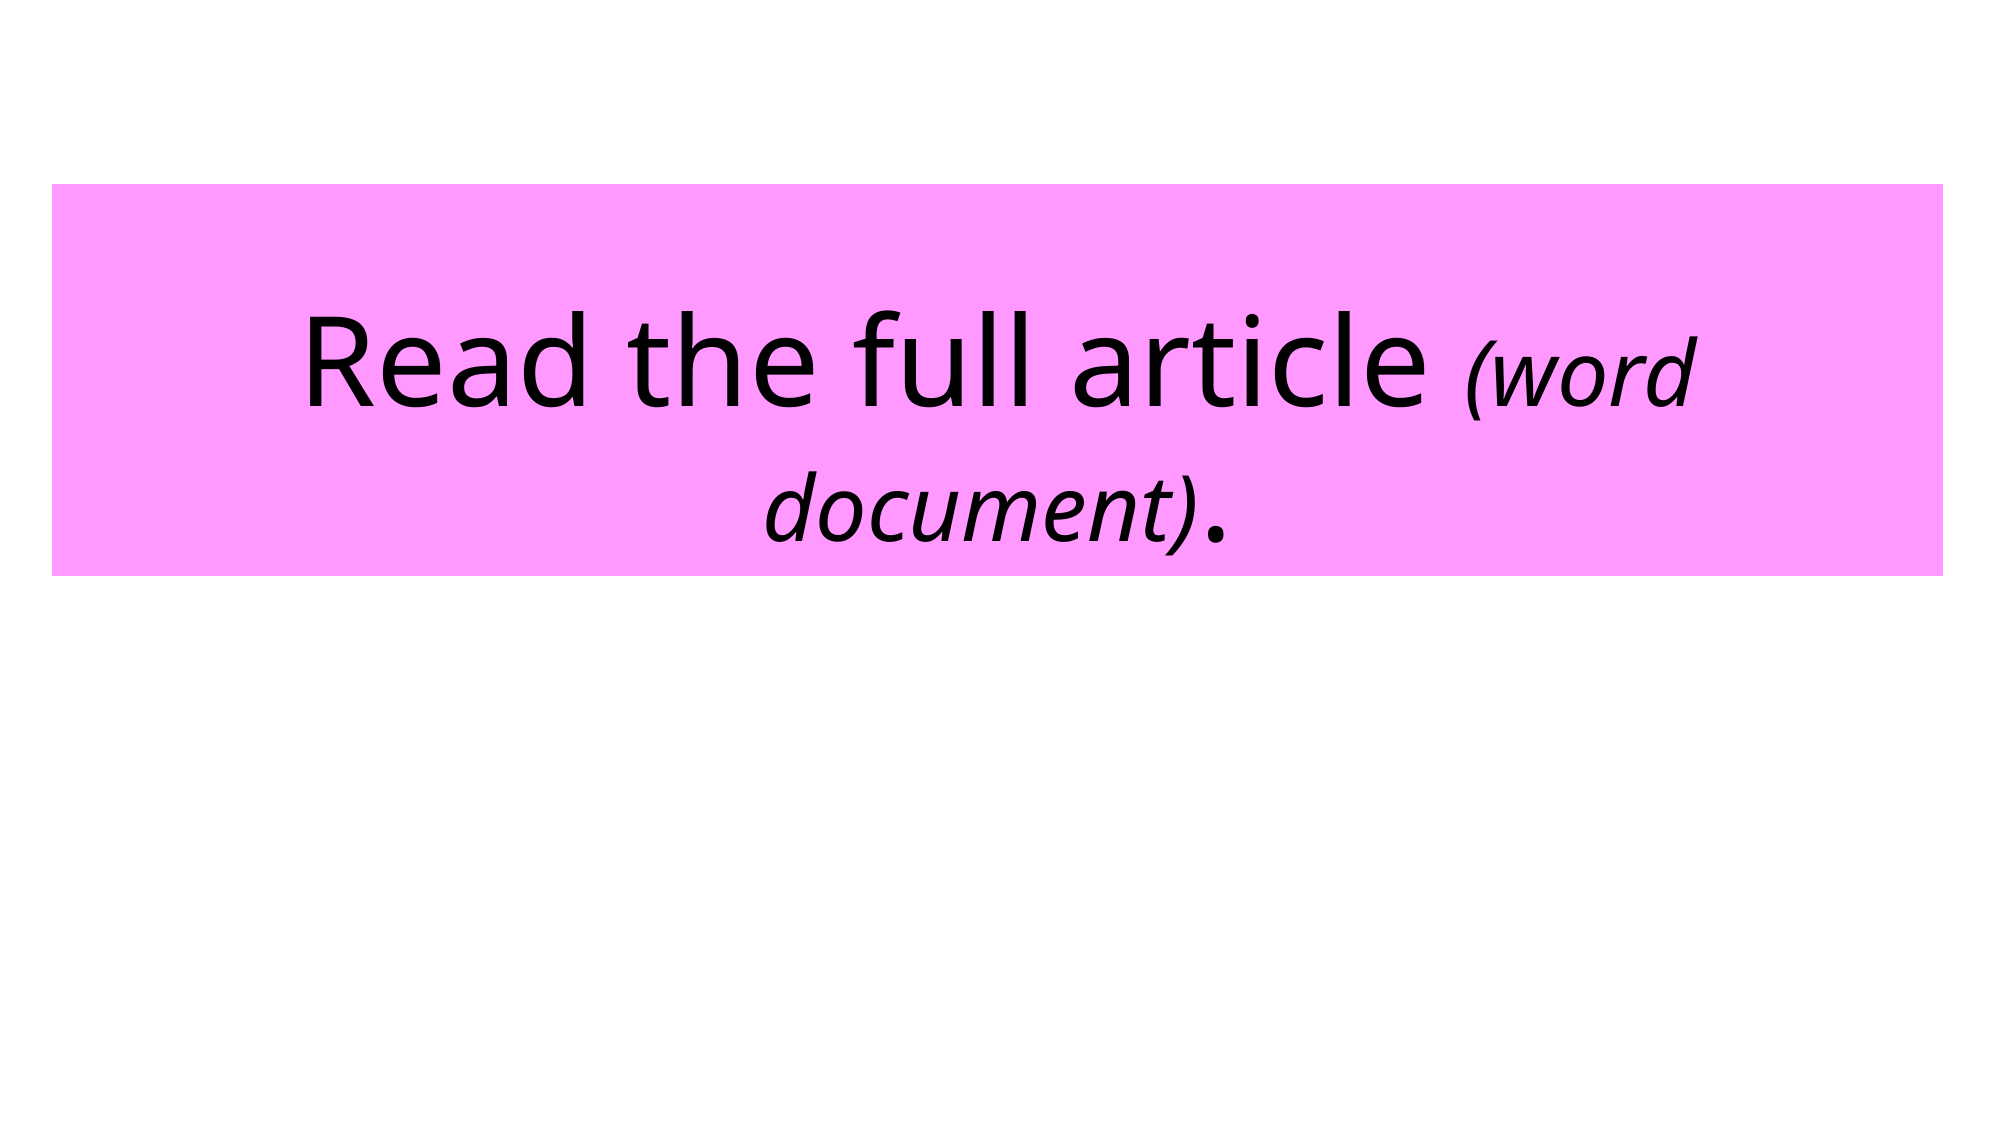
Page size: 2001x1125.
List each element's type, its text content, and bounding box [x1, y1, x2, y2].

title Read the full article (word document). [52, 184, 1943, 576]
